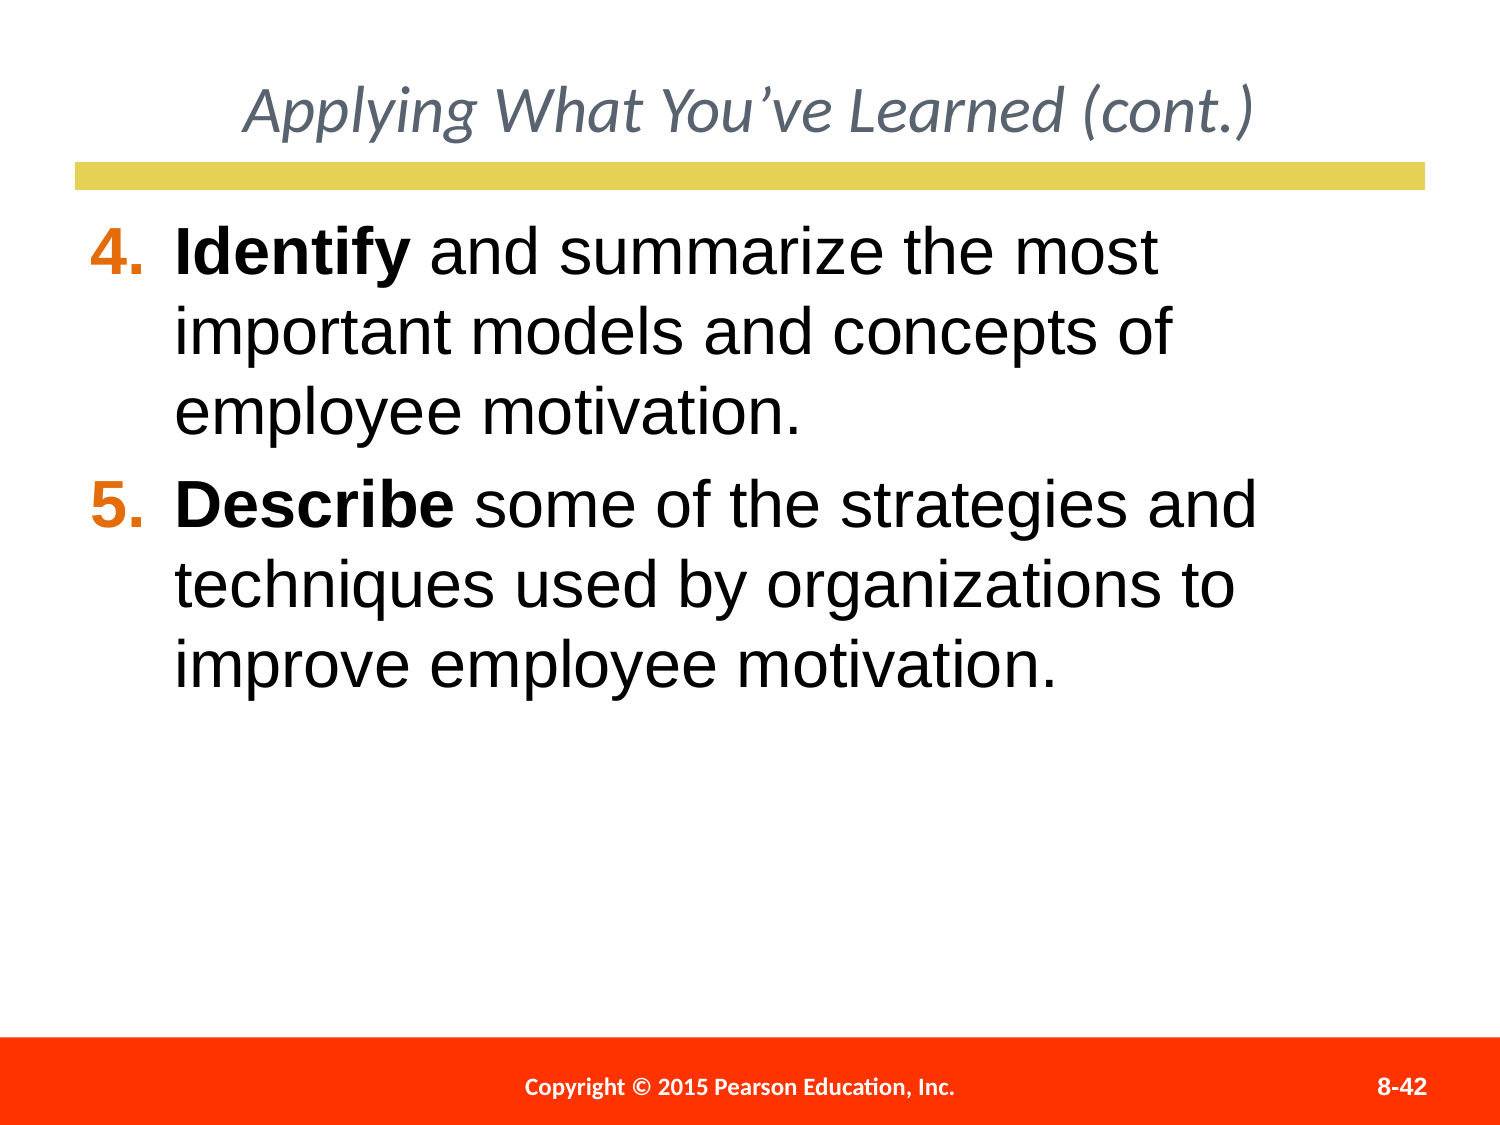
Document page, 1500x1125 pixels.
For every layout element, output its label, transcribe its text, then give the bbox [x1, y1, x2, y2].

list Identify and summarize the most important models and concepts of employee motivation. Describe some of the strategies and techniques used by organizations to improve employee motivation. [74, 199, 1426, 1006]
title Applying What You’ve Learned (cont.) [74, 12, 1426, 199]
